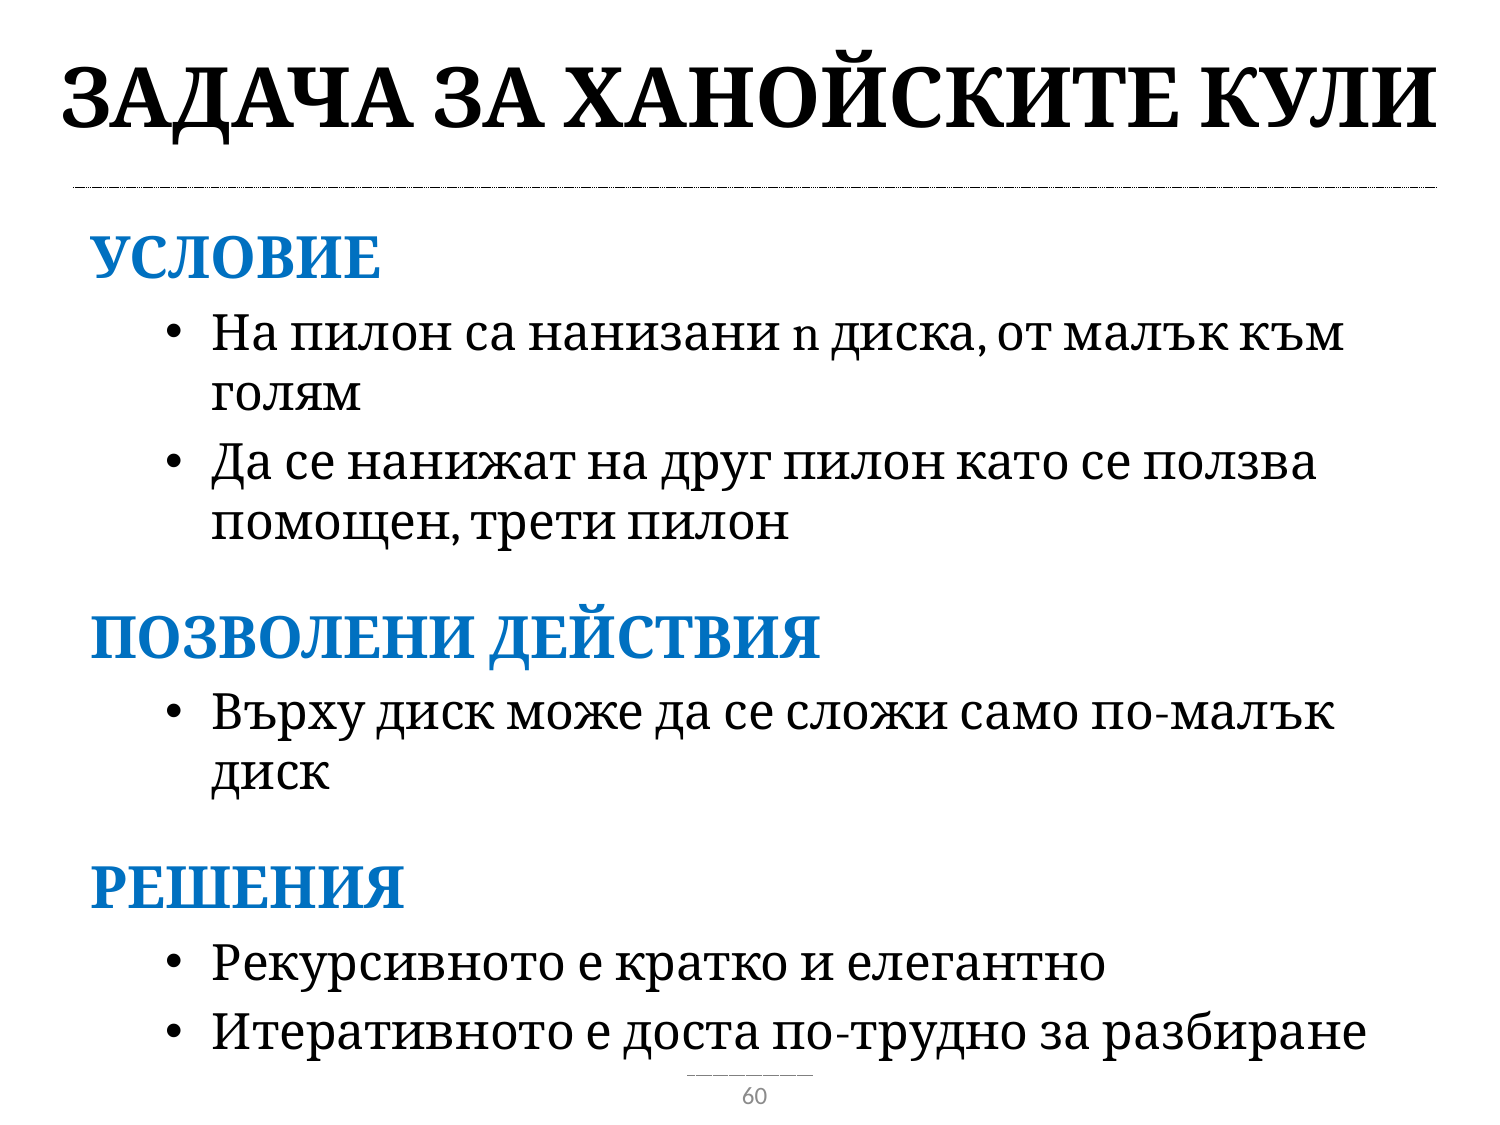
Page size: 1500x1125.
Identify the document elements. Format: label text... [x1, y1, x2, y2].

list Условие На пилон са нанизани n диска, от малък към голям Да се нанижат на друг пилон като се ползва помощен, трети пилон Позволени действия Върху диск може да се сложи само по-малък диск Решения Рекурсивното е кратко и елегантно Итеративното е доста по-трудно за разбиране [75, 212, 1450, 1063]
title Задача за ханойските кули [0, 0, 1500, 188]
slide_number 60 [579, 1065, 930, 1125]
